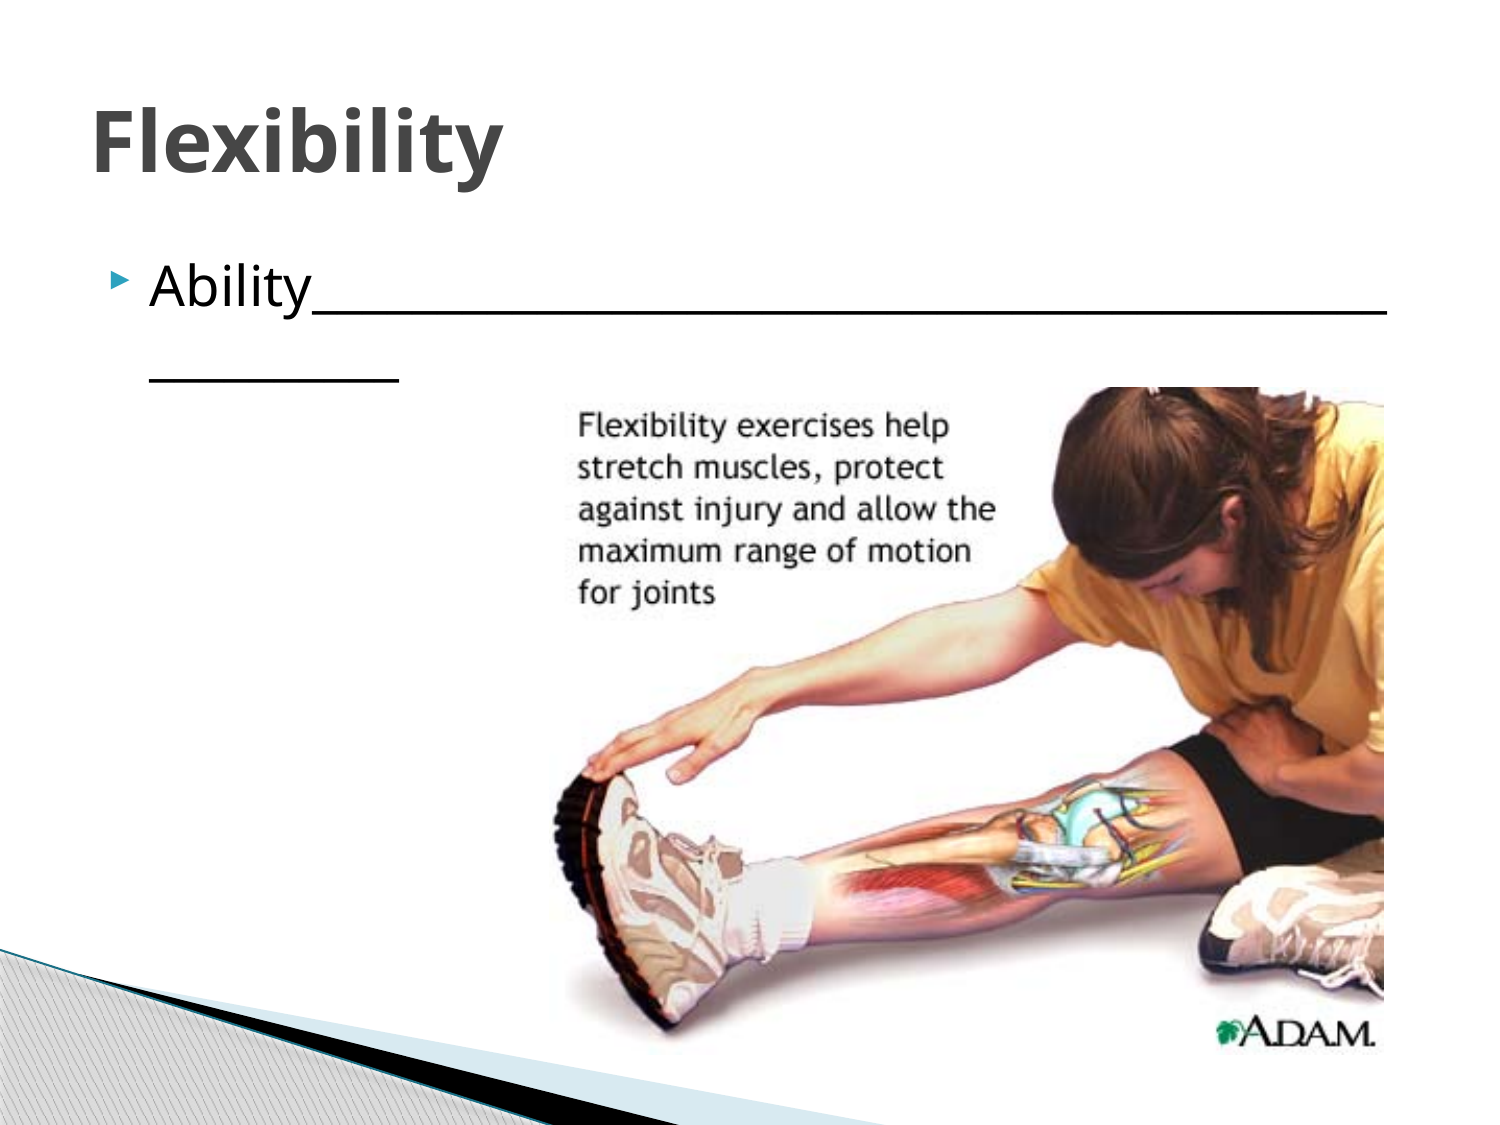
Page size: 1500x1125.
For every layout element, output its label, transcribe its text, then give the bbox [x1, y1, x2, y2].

picture [549, 387, 1384, 1055]
list Ability_____________________________________________________ [75, 243, 1425, 986]
title Flexibility [75, 45, 1425, 233]
